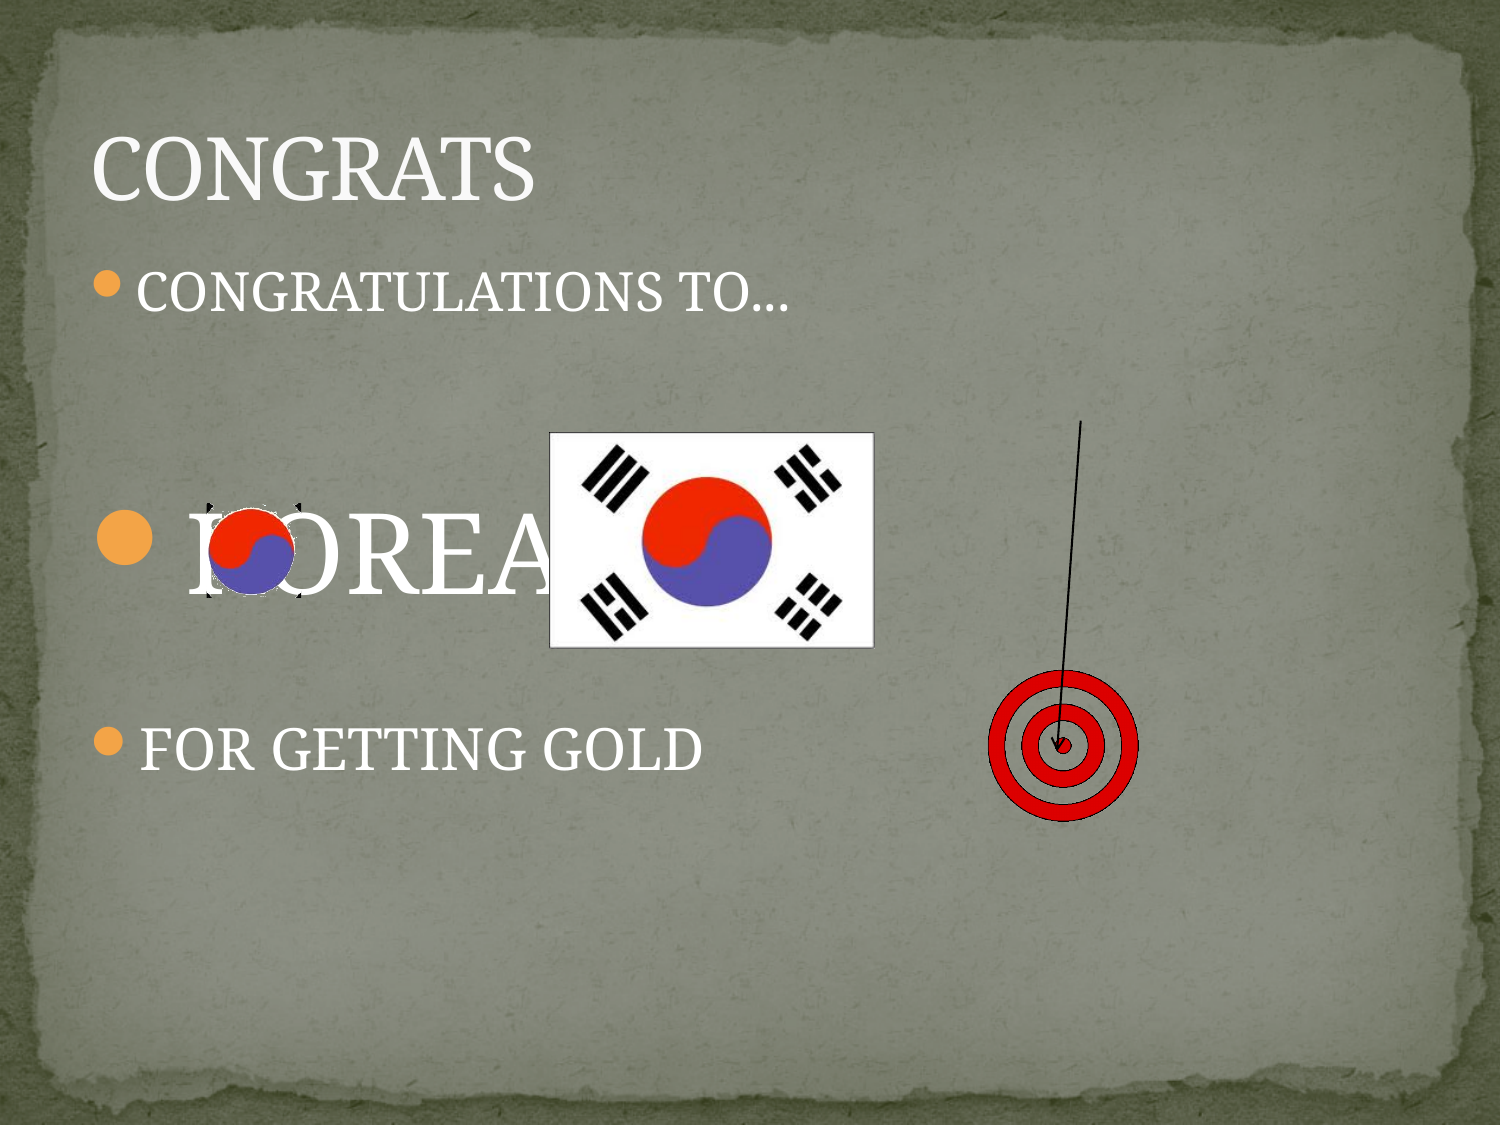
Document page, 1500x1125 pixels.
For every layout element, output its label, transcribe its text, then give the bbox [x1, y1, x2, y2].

picture [549, 432, 875, 649]
list CONGRATULATIONS TO... KOREA FOR GETTING GOLD [75, 249, 1425, 1000]
picture [206, 503, 302, 598]
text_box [1059, 422, 1079, 750]
title CONGRATS [74, 24, 1425, 225]
picture [986, 668, 1140, 823]
